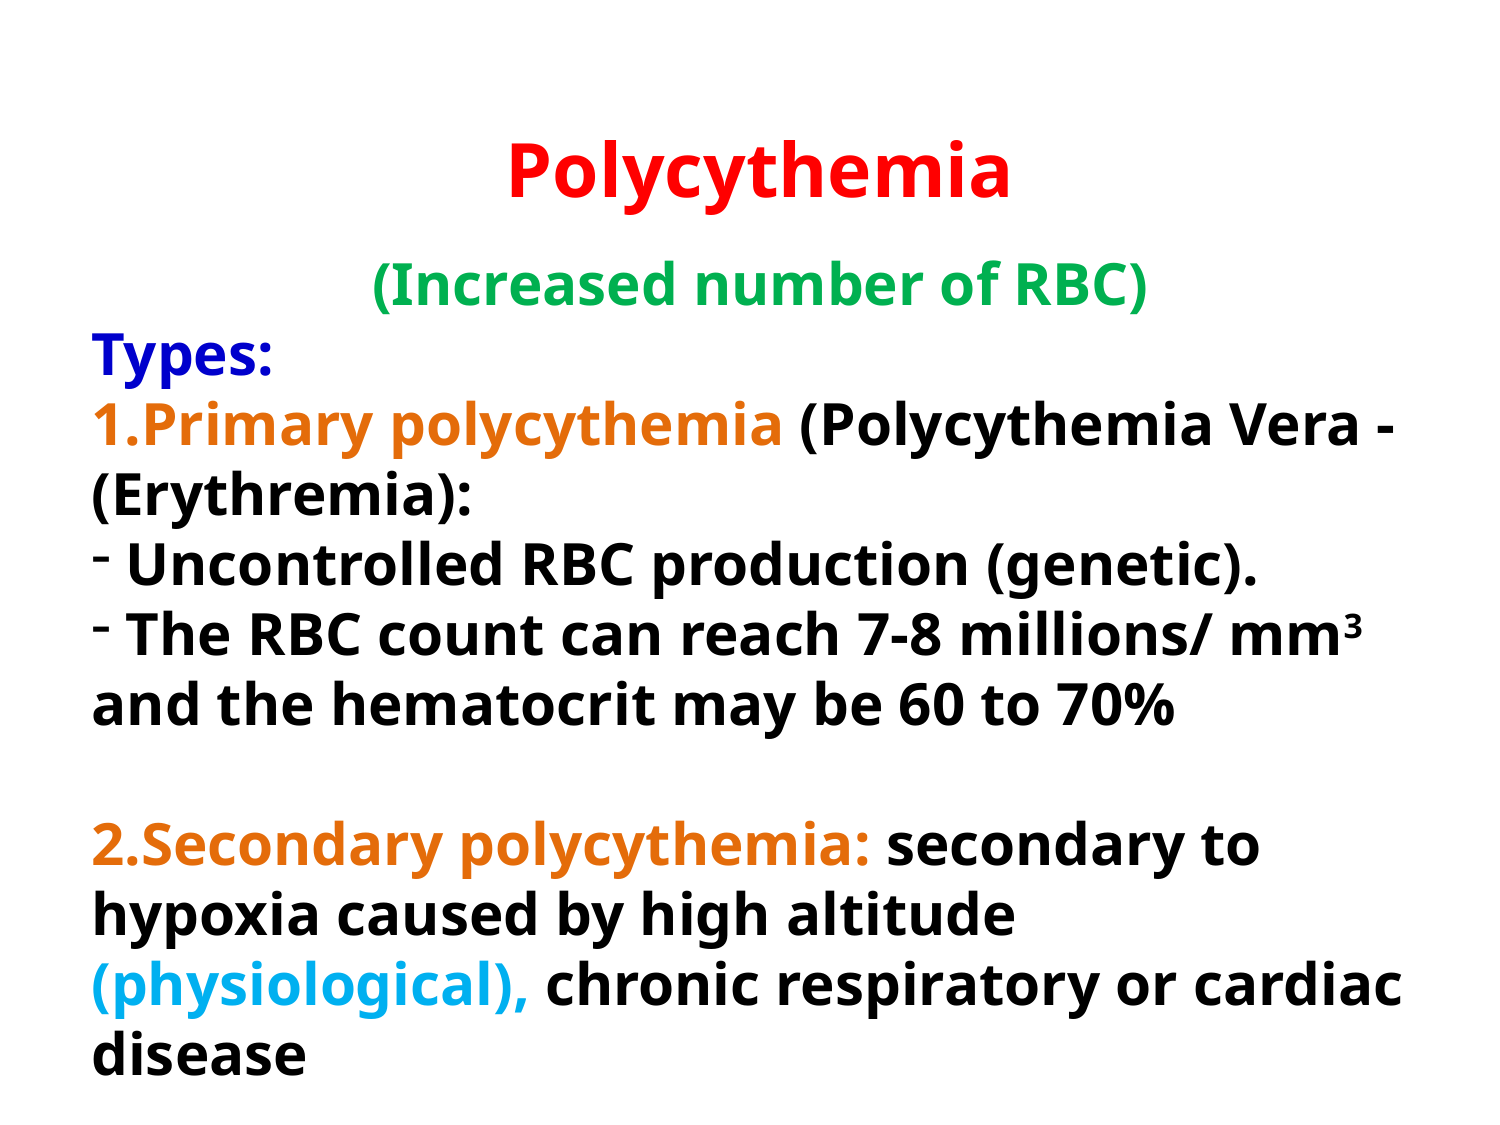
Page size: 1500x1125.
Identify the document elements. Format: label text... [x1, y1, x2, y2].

text_box Polycythemia (Increased number of RBC) Types: 1.Primary polycythemia (Polycythemia Vera -(Erythremia): Uncontrolled RBC production (genetic). The RBC count can reach 7-8 millions/ mm3 and the hematocrit may be 60 to 70% 2.Secondary polycythemia: secondary to hypoxia caused by high altitude (physiological), chronic respiratory or cardiac disease [76, 0, 1459, 1095]
